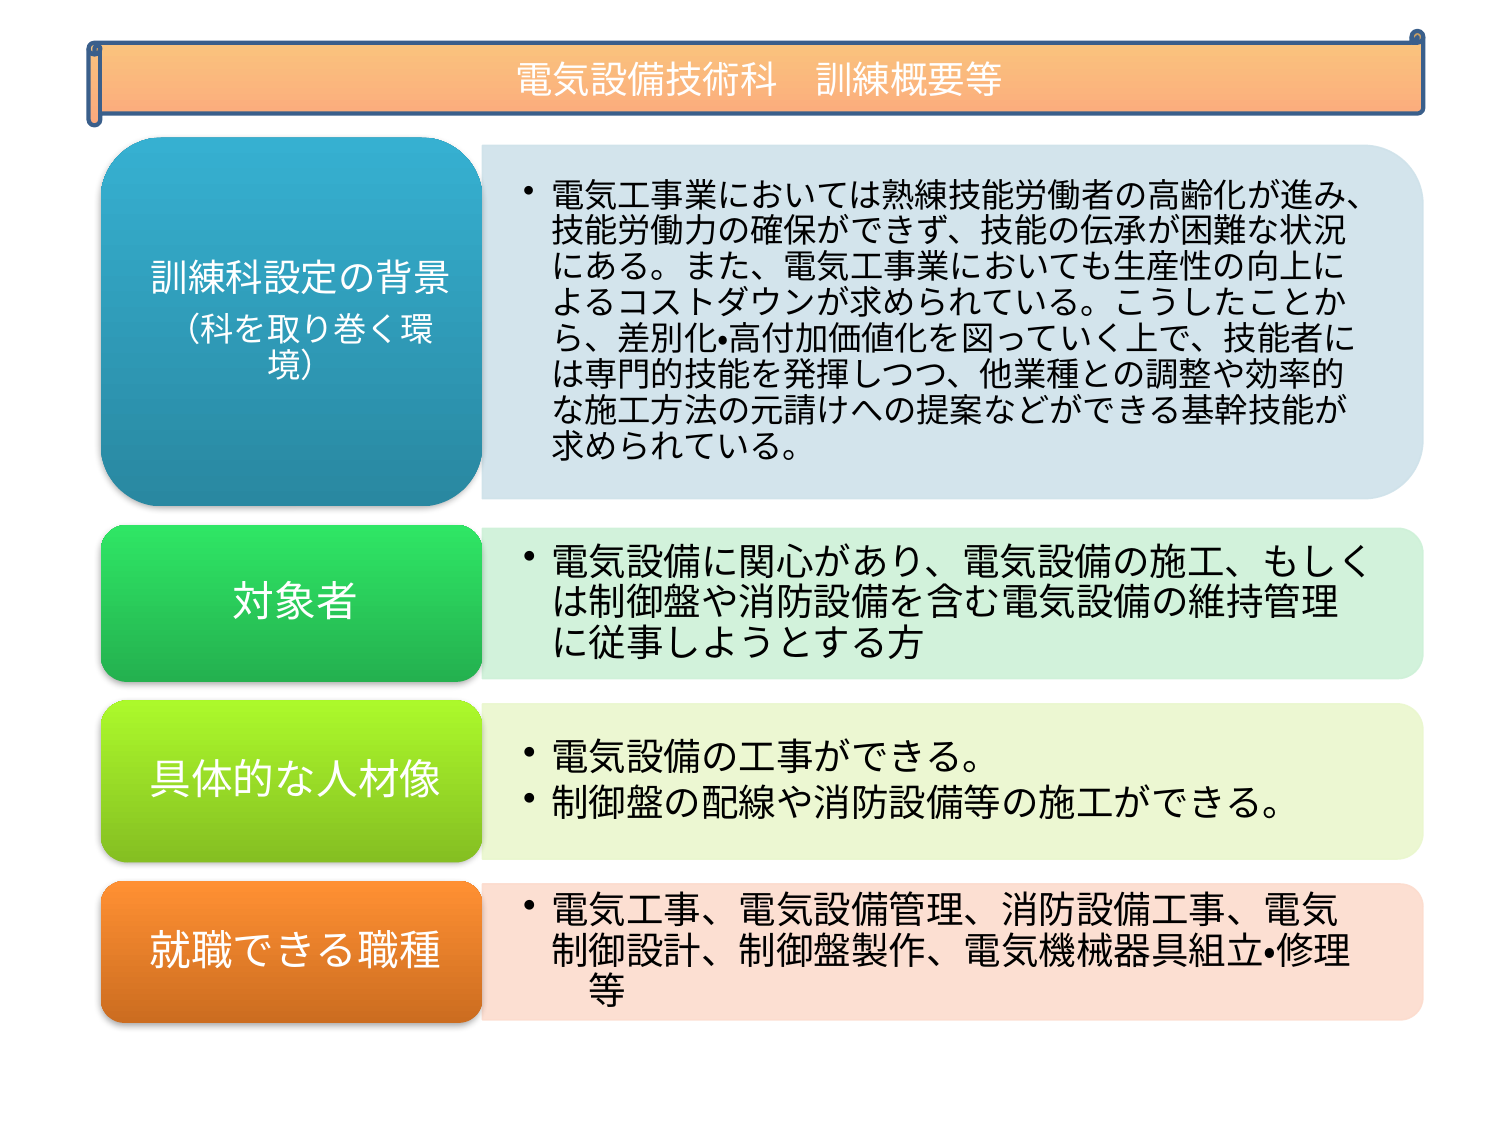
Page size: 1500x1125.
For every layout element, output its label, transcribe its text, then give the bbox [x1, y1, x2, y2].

text_box 電気設備技術科 訓練概要等 [86, 28, 1426, 128]
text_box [100, 136, 1424, 1024]
